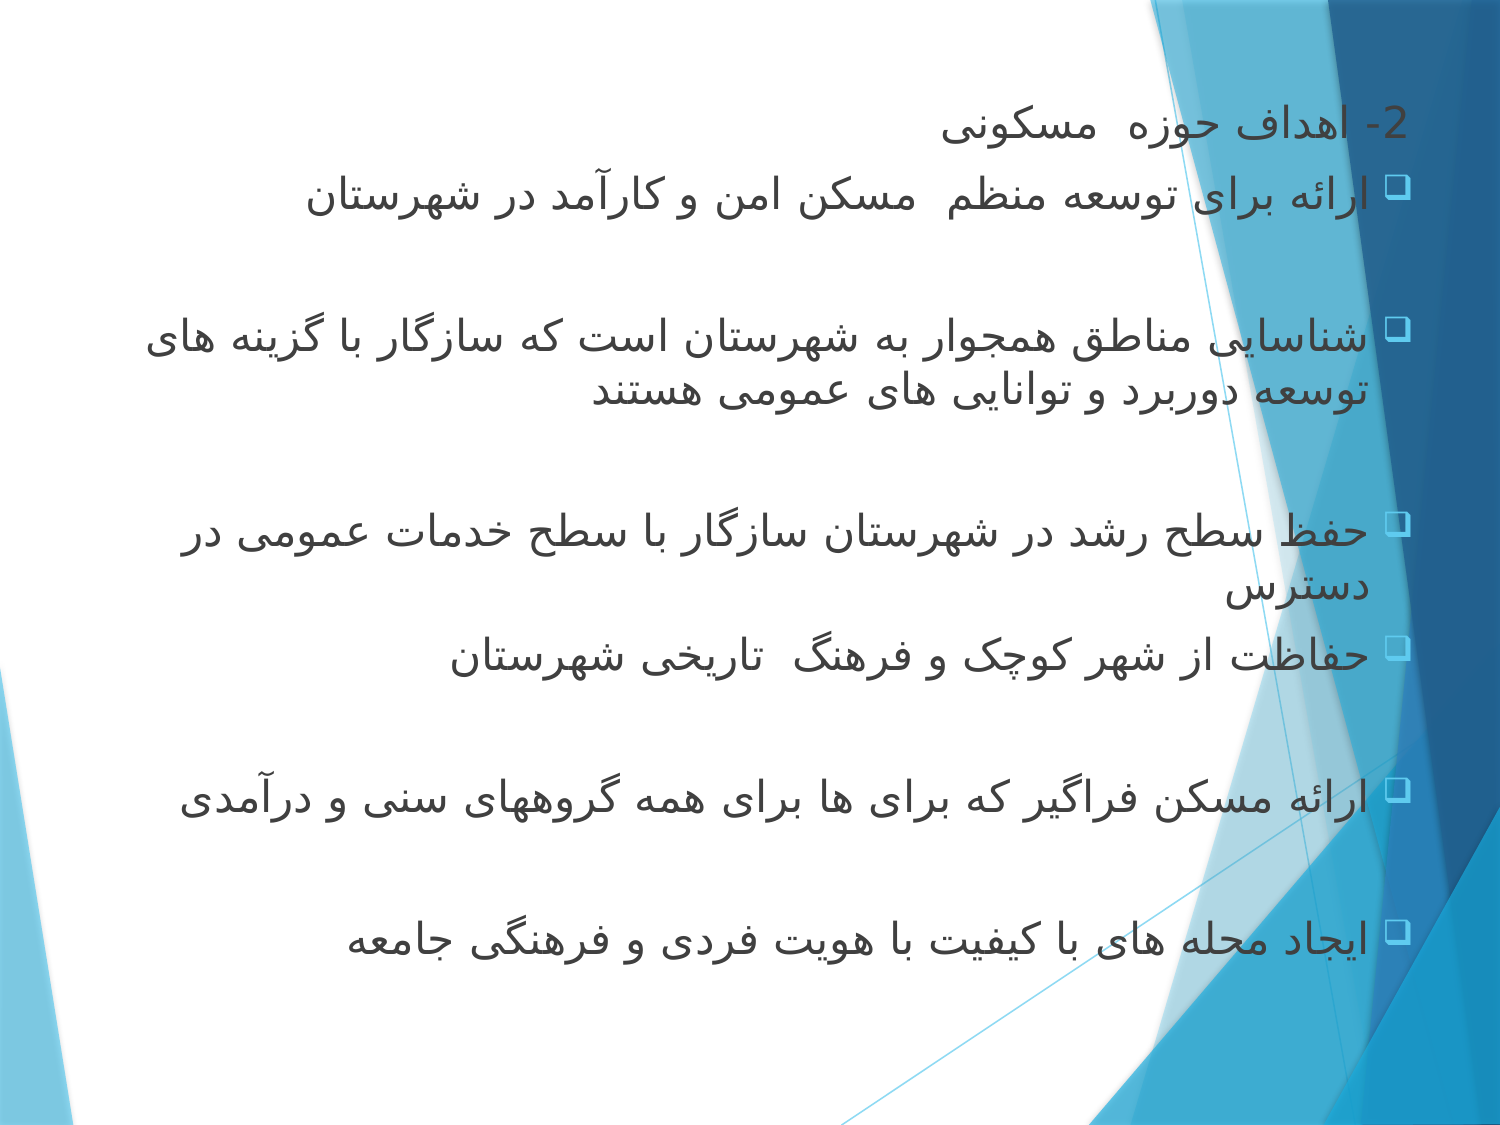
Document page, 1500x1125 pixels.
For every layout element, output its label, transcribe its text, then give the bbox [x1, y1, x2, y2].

list 2- اهداف حوزه مسکونی ارائه برای توسعه منظم مسکن امن و کارآمد در شهرستان شناسایی مناطق همجوار به شهرستان است که سازگار با گزینه های توسعه دوربرد و توانایی های عمومی هستند حفظ سطح رشد در شهرستان سازگار با سطح خدمات عمومی در دسترس حفاظت از شهر کوچک و فرهنگ تاریخی شهرستان ارائه مسکن فراگیر که برای ها برای همه گروههای سنی و درآمدی ایجاد محله های با کیفیت با هویت فردی و فرهنگی جامعه [82, 86, 1425, 977]
